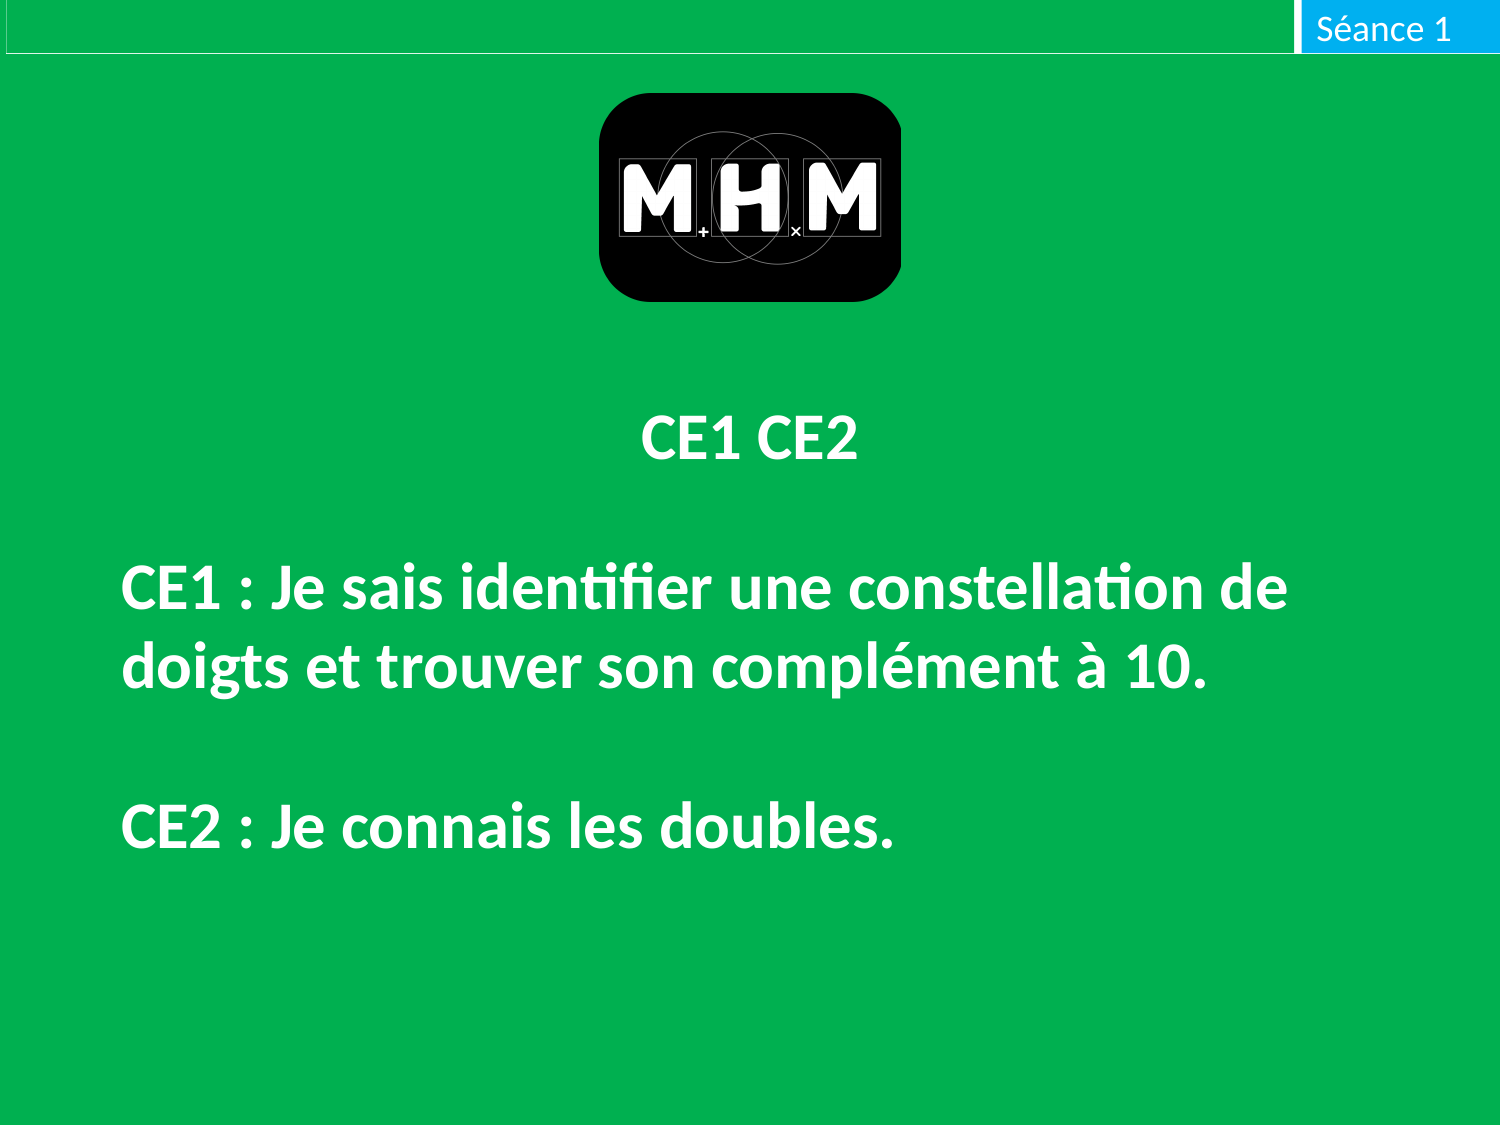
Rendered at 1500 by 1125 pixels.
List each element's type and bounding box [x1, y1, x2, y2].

text_box [0, 54, 1500, 1125]
